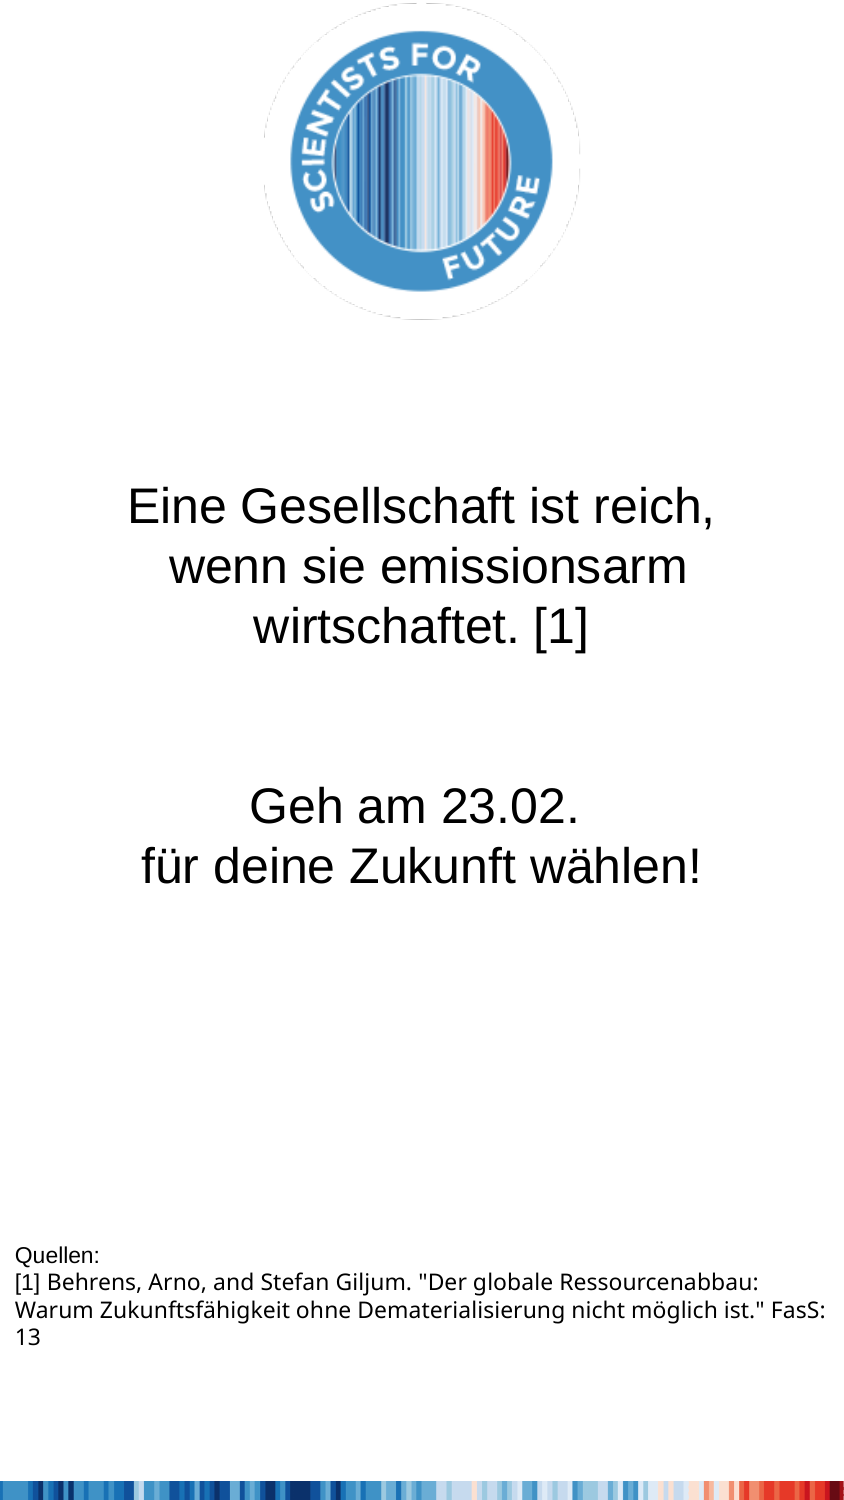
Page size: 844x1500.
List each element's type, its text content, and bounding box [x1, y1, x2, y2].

picture [0, 1481, 844, 1500]
text_box Eine Gesellschaft ist reich, wenn sie emissionsarm wirtschaftet. [1] Geh am 23.02. für deine Zukunft wählen! [0, 466, 844, 902]
text_box Quellen: [1] Behrens, Arno, and Stefan Giljum. "Der globale Ressourcenabbau: Warum Zukunftsfähigkeit ohne Dematerialisierung nicht möglich ist." FasS: 13 [0, 1233, 844, 1386]
picture [263, 2, 581, 323]
